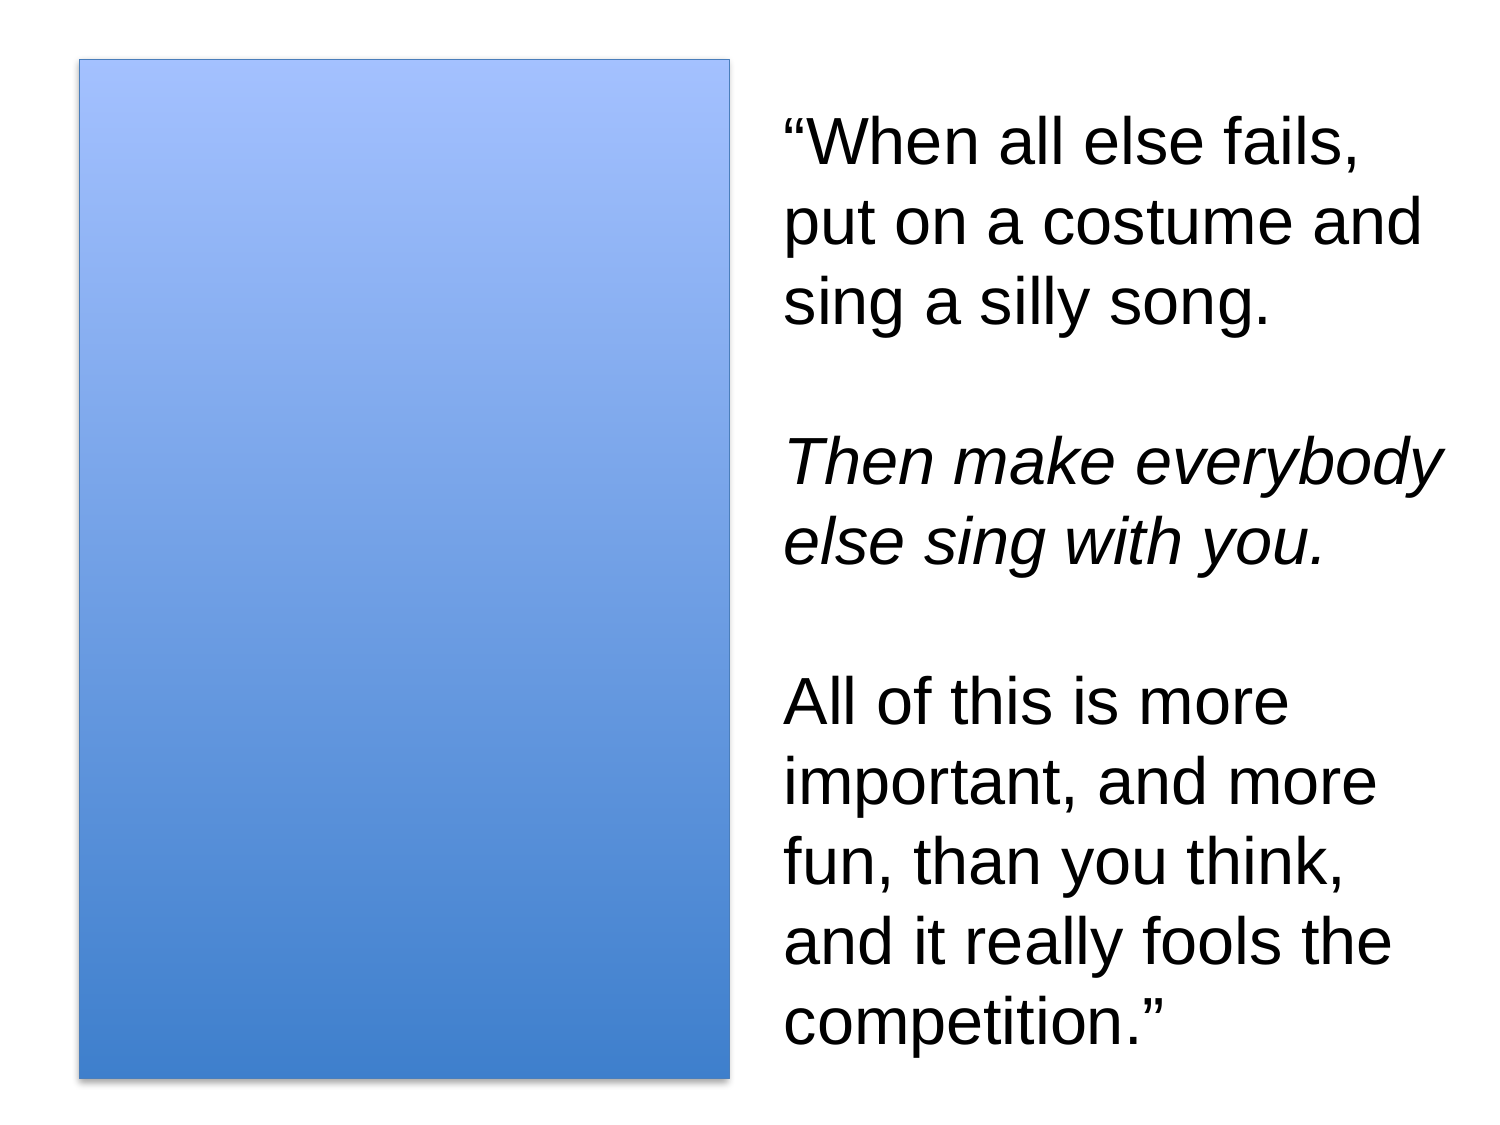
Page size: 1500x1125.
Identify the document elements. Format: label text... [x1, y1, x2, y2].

text_box “When all else fails, put on a costume and sing a silly song. Then make everybody else sing with you. All of this is more important, and more fun, than you think, and it really fools the competition.” [768, 90, 1476, 1066]
text_box [79, 59, 730, 1079]
